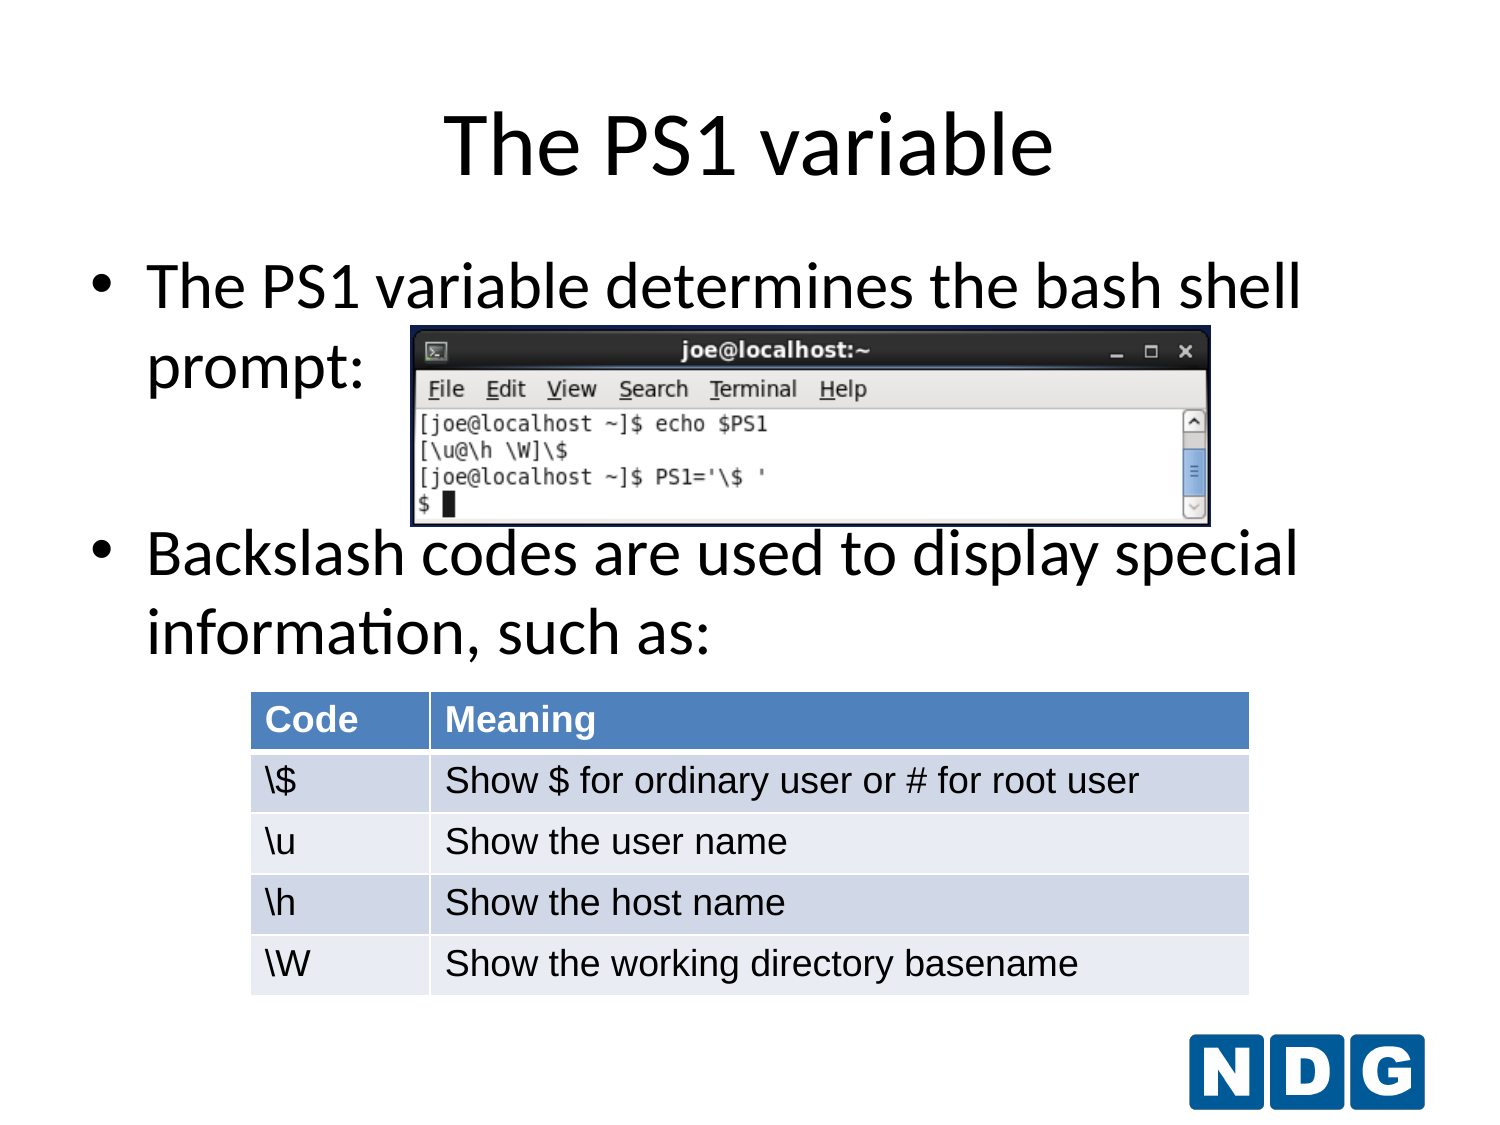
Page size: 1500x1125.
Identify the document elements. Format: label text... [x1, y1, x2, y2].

picture [410, 324, 1211, 527]
table_cell Show $ for ordinary user or # for root user [431, 755, 1249, 812]
title The PS1 variable [74, 44, 1426, 233]
table_cell Show the host name [431, 875, 1249, 934]
table_cell \u [251, 814, 429, 873]
table_header Meaning [431, 692, 1249, 749]
list The PS1 variable determines the bash shell prompt: Backslash codes are used to display special information, such as: [74, 234, 1426, 978]
table_cell \h [251, 875, 429, 934]
table_cell \$ [251, 755, 429, 812]
table_header Code [251, 692, 429, 749]
table_cell \W [251, 936, 429, 995]
table_cell Show the user name [431, 814, 1249, 873]
picture [1189, 1034, 1425, 1110]
table_cell Show the working directory basename [431, 936, 1249, 995]
